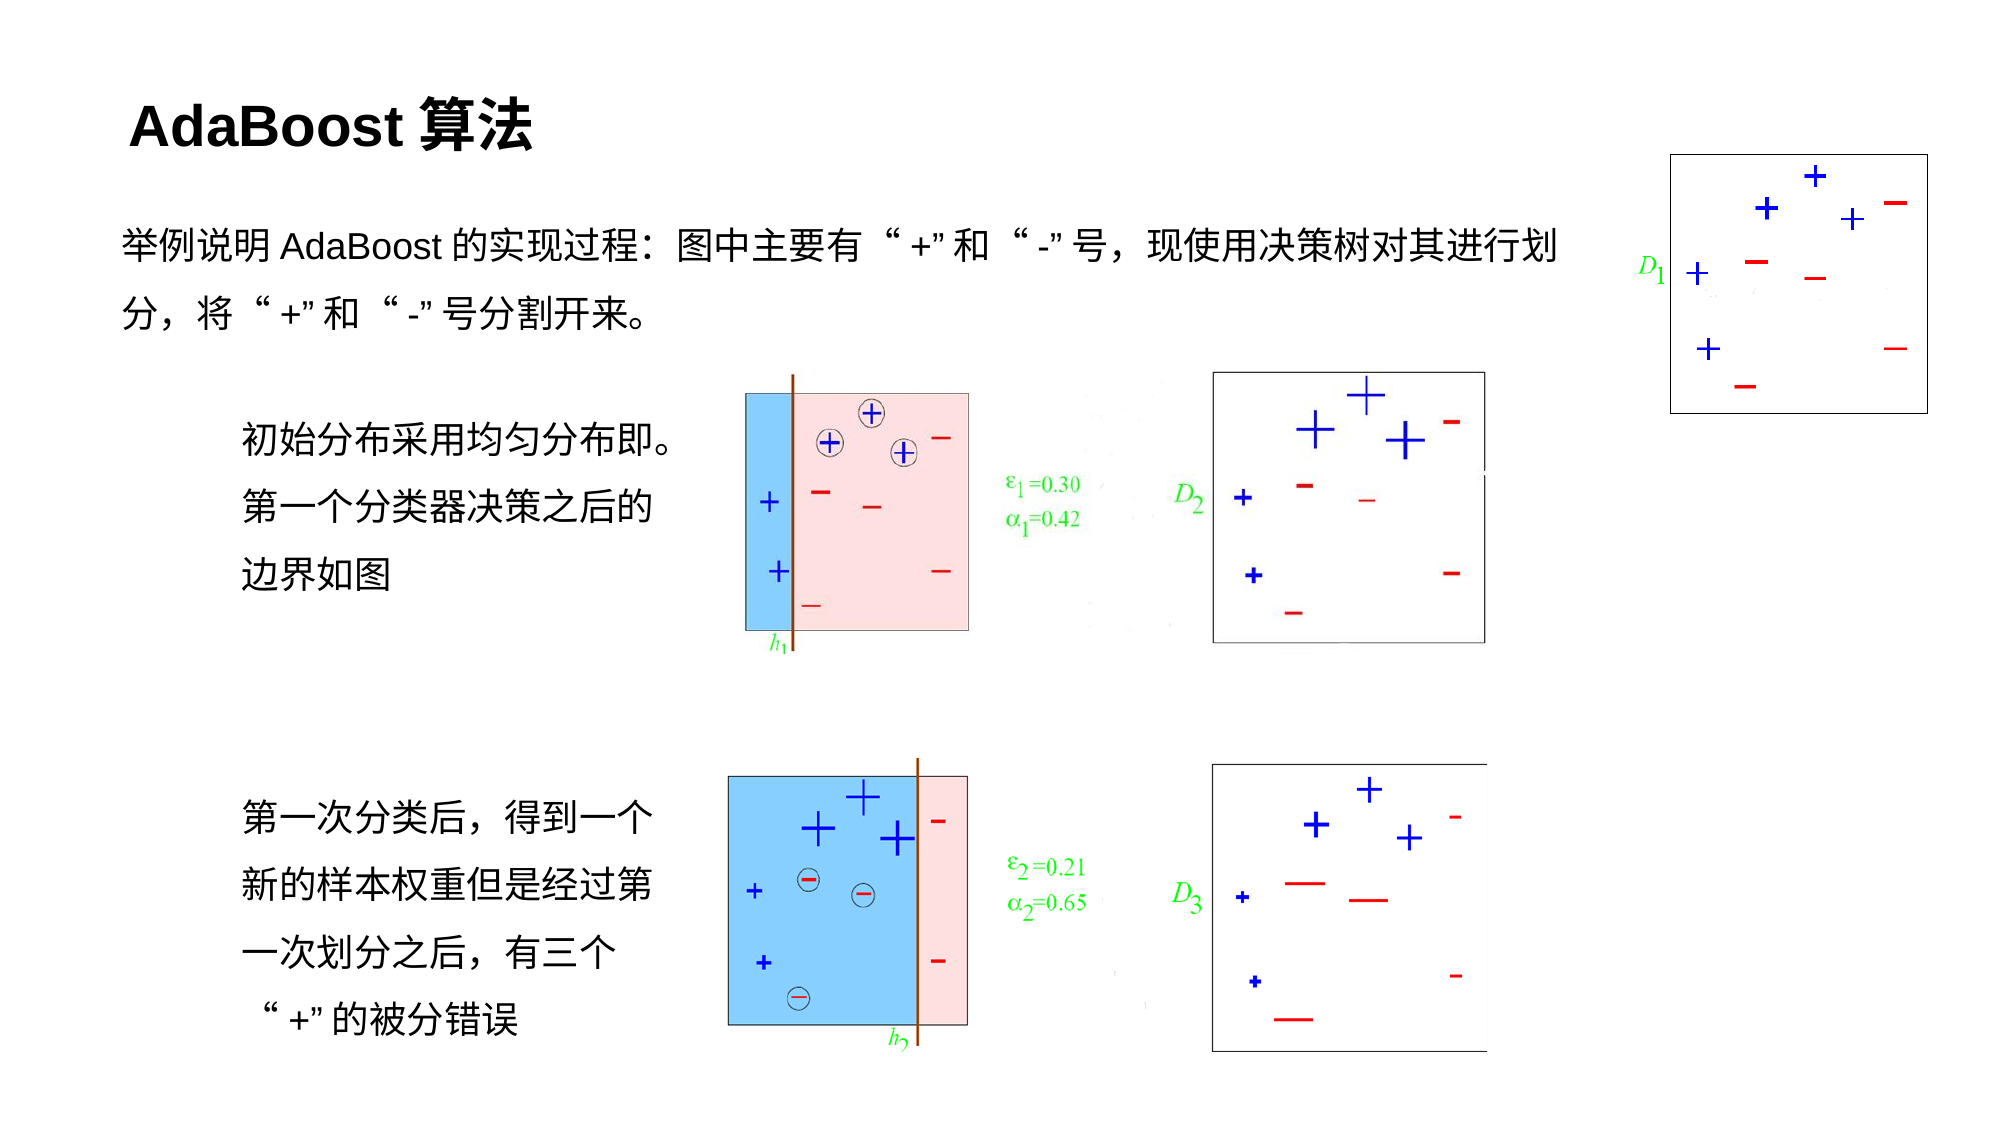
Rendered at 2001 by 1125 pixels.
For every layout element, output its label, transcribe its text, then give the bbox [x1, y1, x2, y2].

picture [710, 758, 1488, 1052]
picture [1624, 138, 1943, 422]
picture [743, 370, 1488, 654]
title AdaBoost算法 [114, 12, 1886, 167]
text_box 举例说明AdaBoost的实现过程：图中主要有“+”和“-”号，现使用决策树对其进行划分，将“+”和“-”号分割开来。 [106, 192, 1576, 343]
